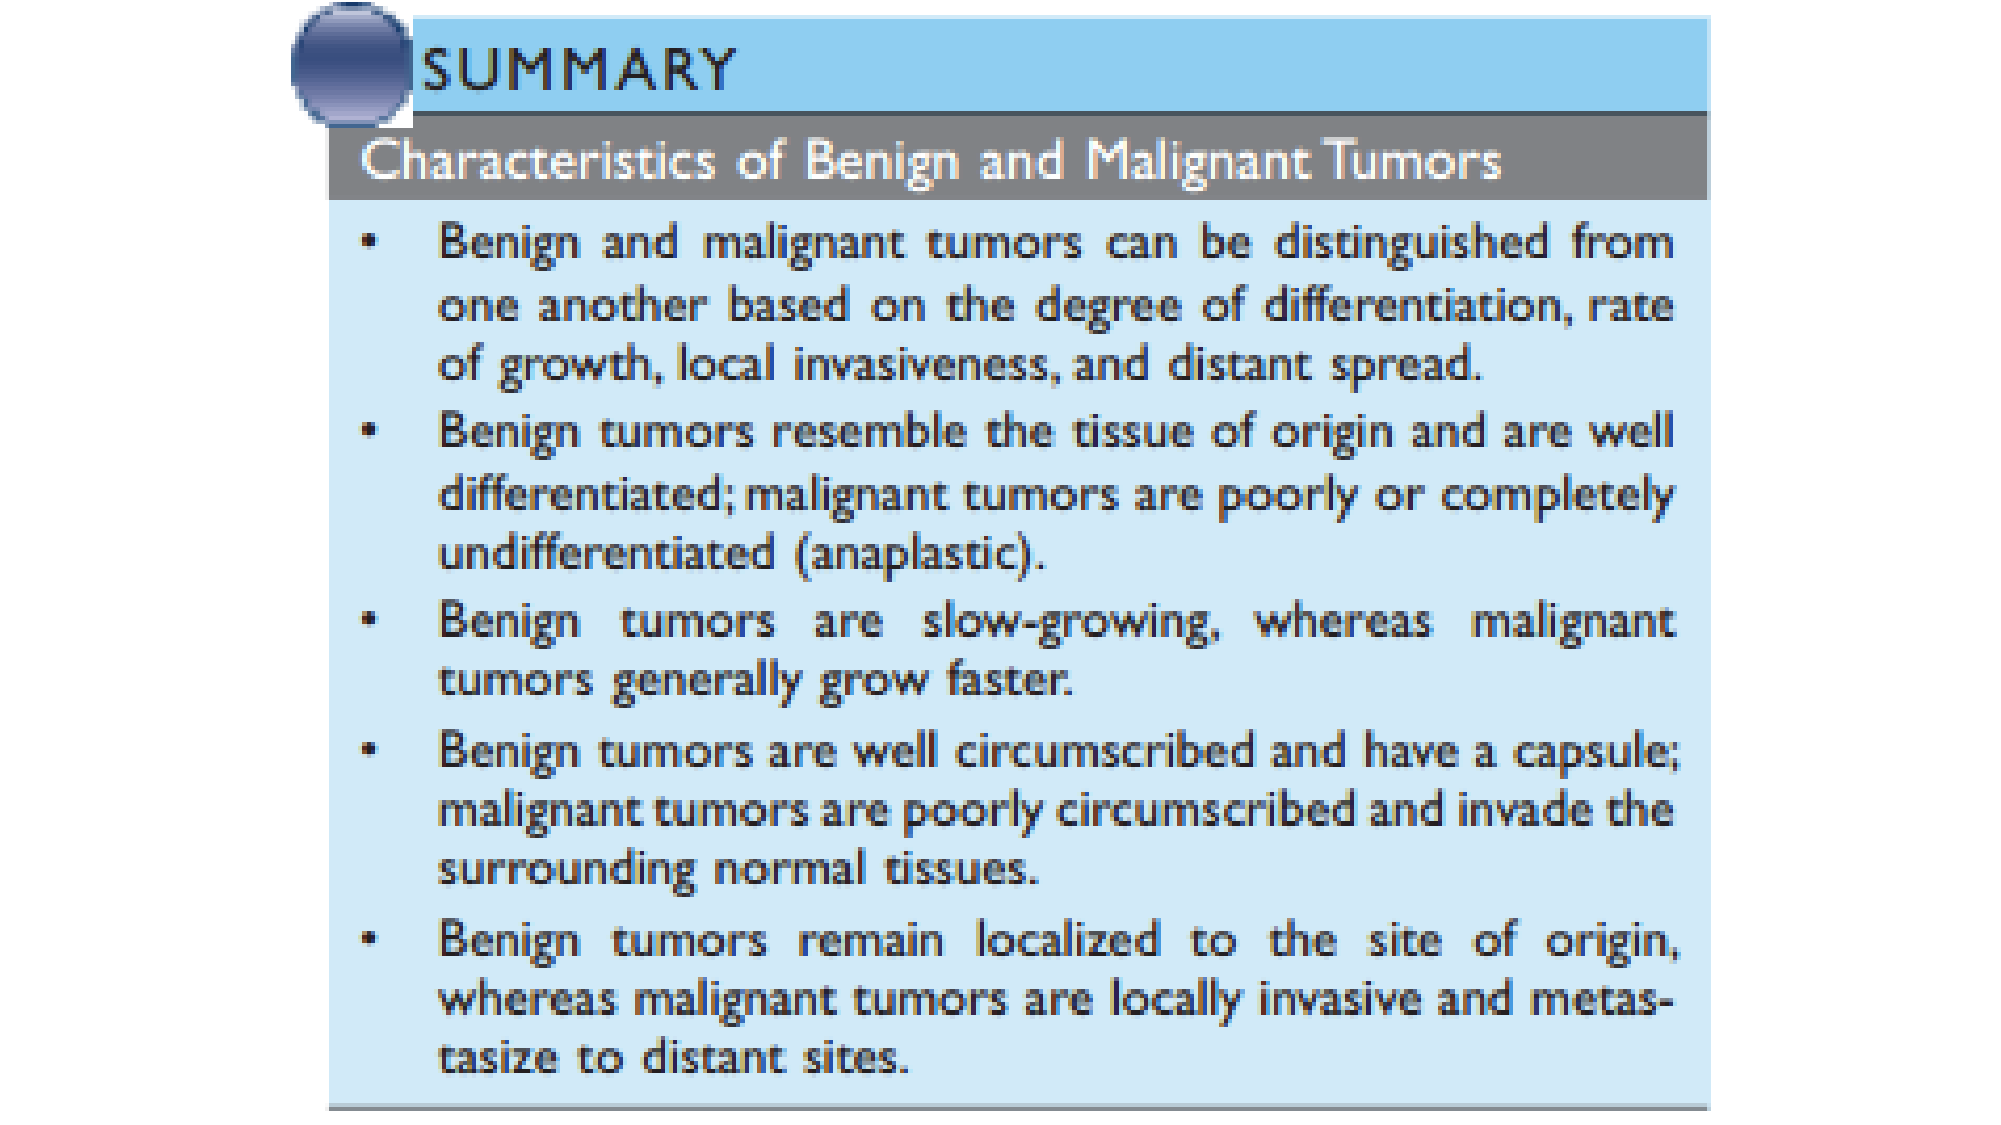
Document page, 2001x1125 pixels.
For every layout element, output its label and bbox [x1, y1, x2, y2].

list [283, 0, 1724, 1125]
